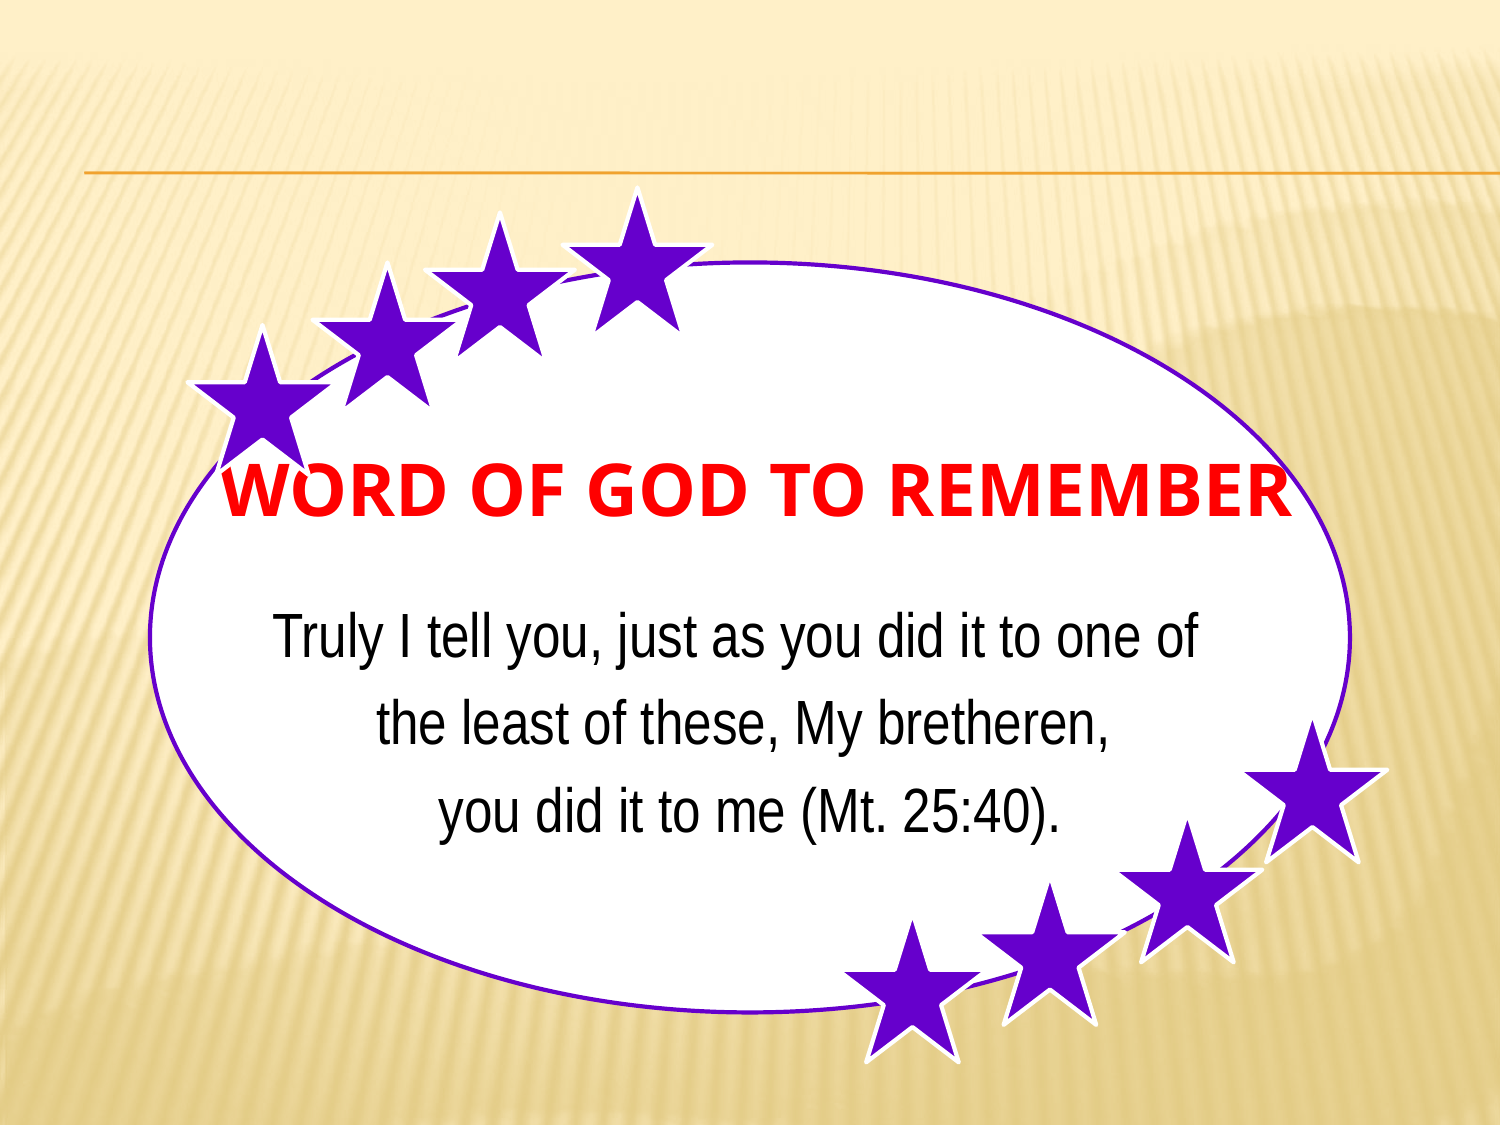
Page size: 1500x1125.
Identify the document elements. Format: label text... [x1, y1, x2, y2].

list Truly I tell you, just as you did it to one of the least of these, My bretheren, you did it to me (Mt. 25:40). [112, 587, 1375, 913]
text_box [835, 910, 990, 1065]
text_box [1235, 710, 1390, 865]
text_box [294, 260, 1283, 462]
text_box [1325, 525, 1347, 587]
text_box [422, 210, 577, 365]
text_box [310, 260, 464, 415]
text_box [560, 185, 715, 340]
text_box [972, 872, 1127, 1027]
title Word of God to Remember [187, 462, 1325, 587]
text_box [1110, 810, 1265, 965]
text_box [1065, 913, 1153, 932]
text_box [916, 913, 1035, 990]
text_box [338, 913, 909, 1015]
text_box [153, 503, 187, 587]
text_box [238, 443, 287, 462]
text_box [185, 322, 340, 477]
